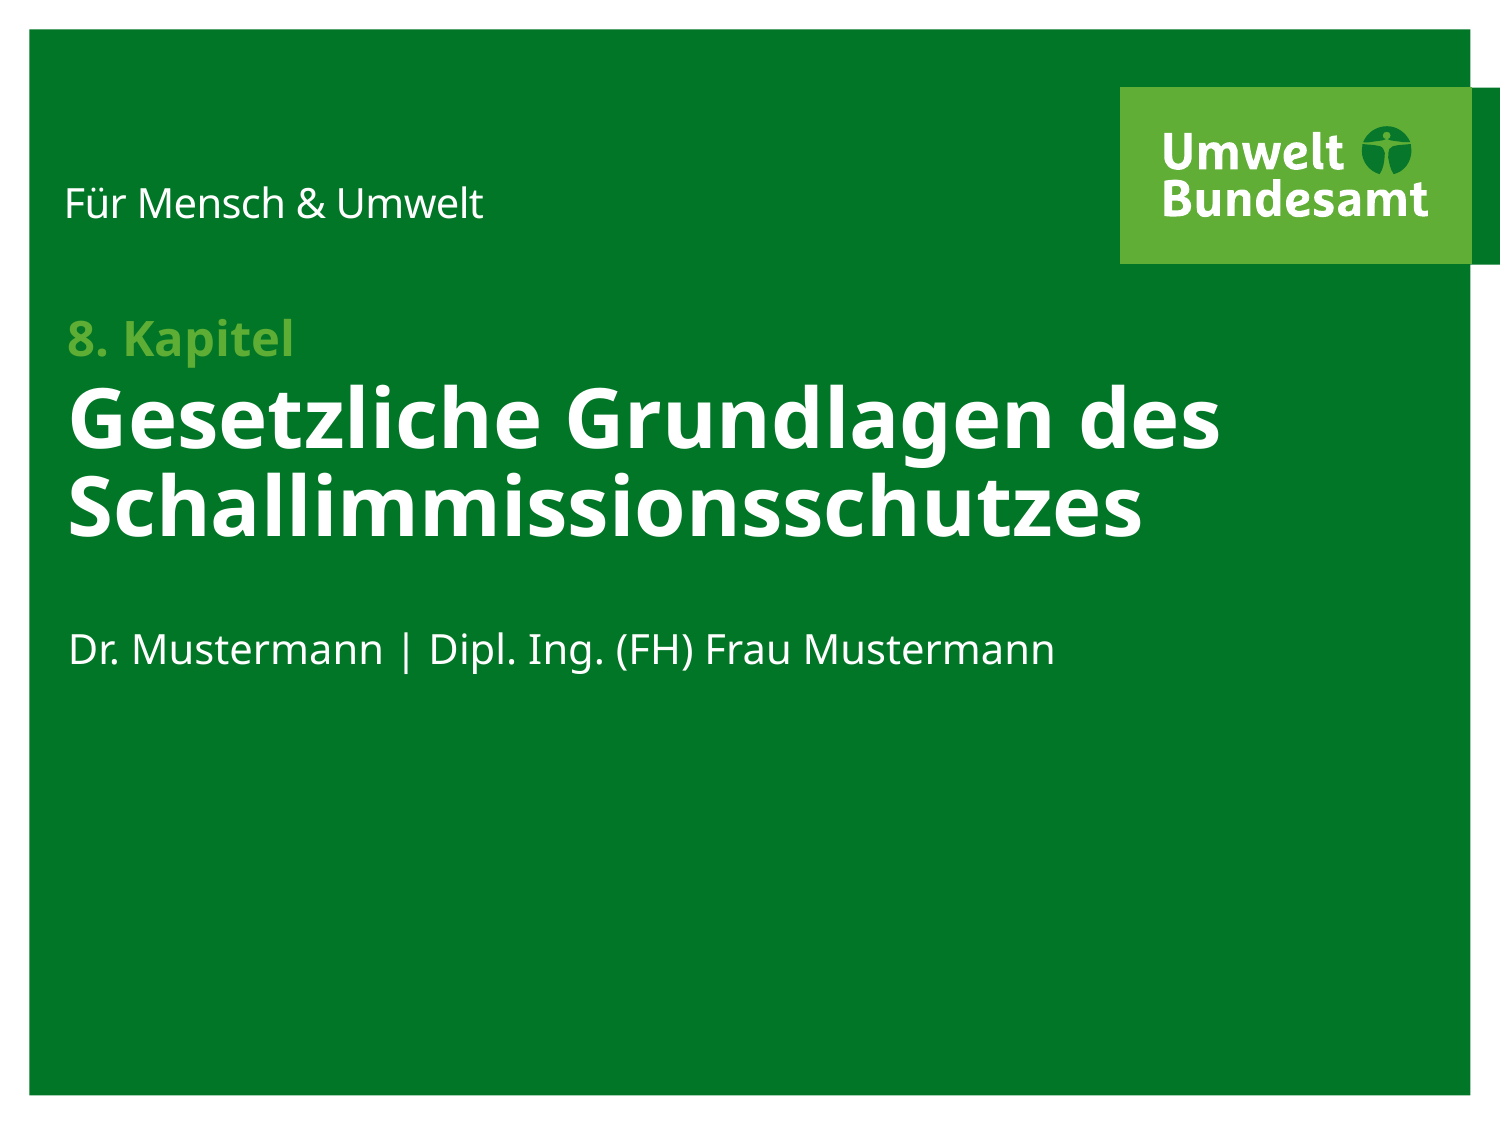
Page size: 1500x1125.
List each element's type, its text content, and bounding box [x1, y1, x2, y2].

title 8. Kapitel [67, 307, 1427, 367]
subtitle Gesetzliche Grundlagen des Schallimmissionsschutzes [67, 377, 1427, 621]
list Dr. Mustermann | Dipl. Ing. (FH) Frau Mustermann [67, 623, 1427, 1007]
